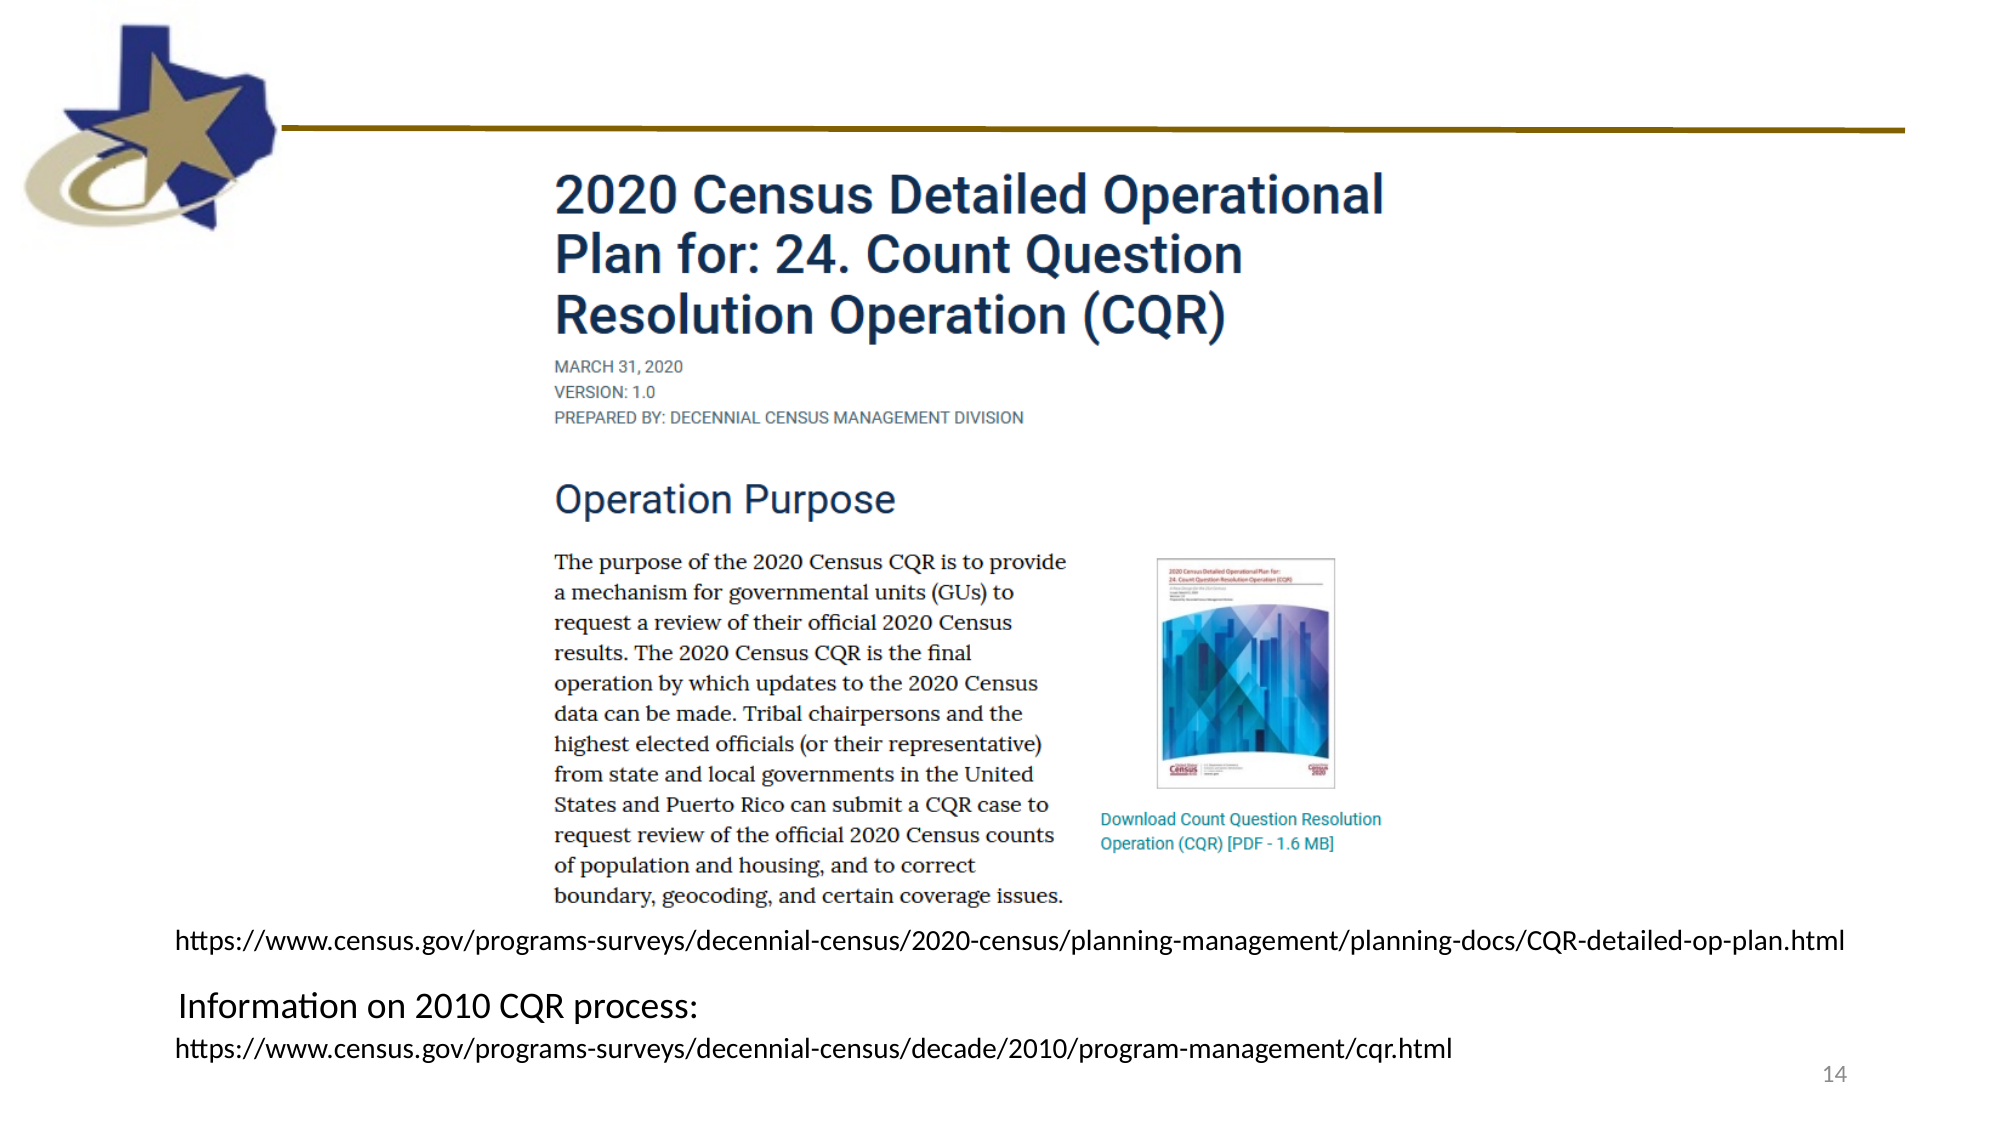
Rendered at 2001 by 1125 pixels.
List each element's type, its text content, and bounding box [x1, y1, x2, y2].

text_box https://www.census.gov/programs-surveys/decennial-census/decade/2010/program-management/cqr.html [715, 1022, 2000, 1072]
slide_number 14 [1412, 1072, 1863, 1103]
text_box https://www.census.gov/programs-surveys/decennial-census/2020-census/planning-management/planning-docs/CQR-detailed-op-plan.html [160, 913, 2000, 964]
picture [20, 0, 282, 261]
picture [544, 136, 1413, 937]
text_box Information on 2010 CQR process: [163, 974, 715, 1079]
